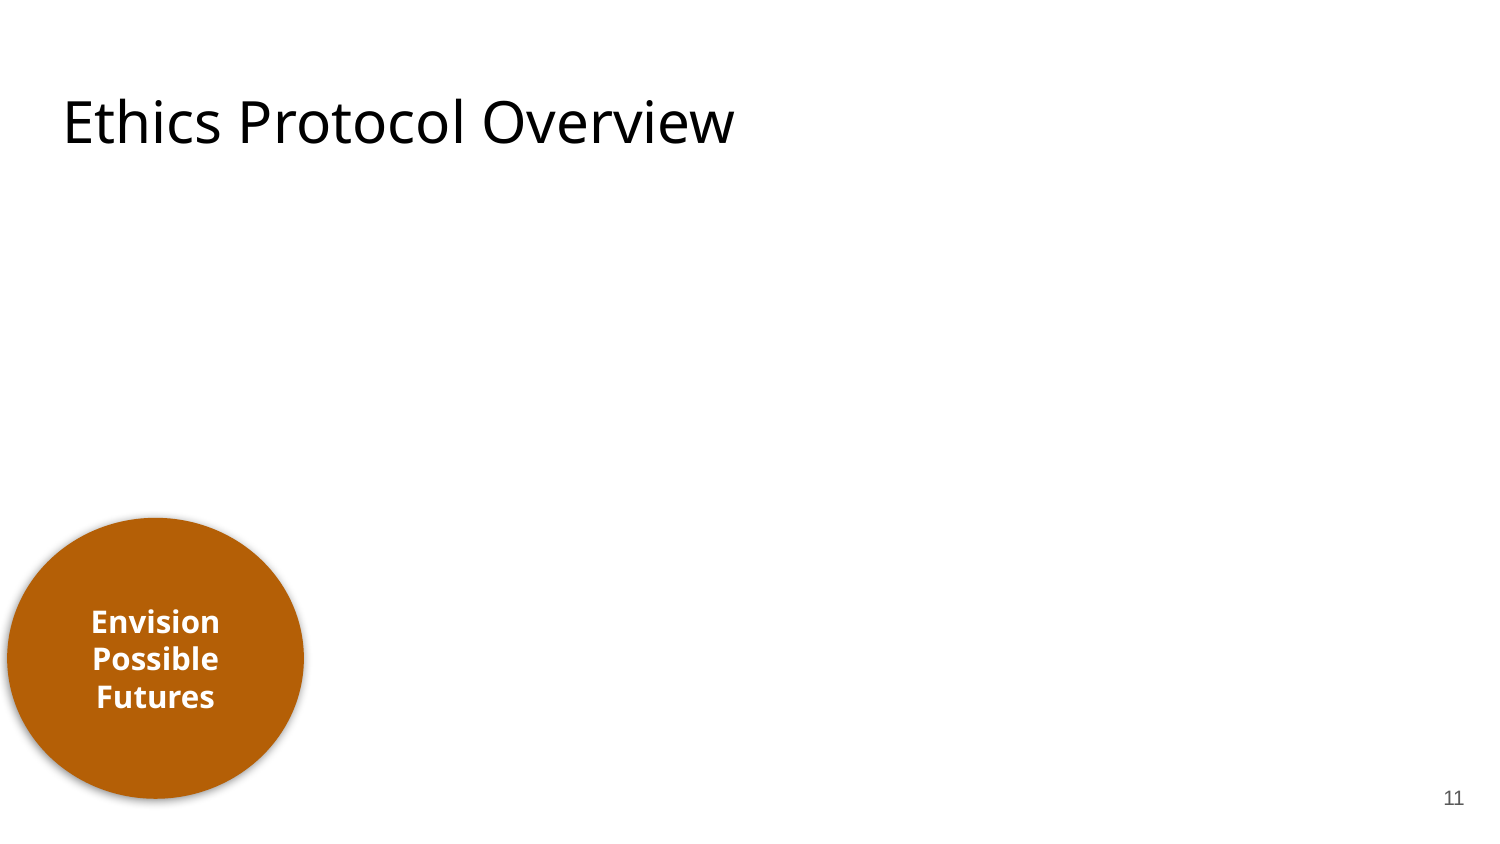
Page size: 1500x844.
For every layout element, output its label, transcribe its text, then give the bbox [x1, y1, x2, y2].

title Ethics Protocol Overview [51, 72, 1449, 167]
text_box Envision Possible Futures [7, 517, 304, 799]
slide_number 11 [1389, 764, 1480, 830]
